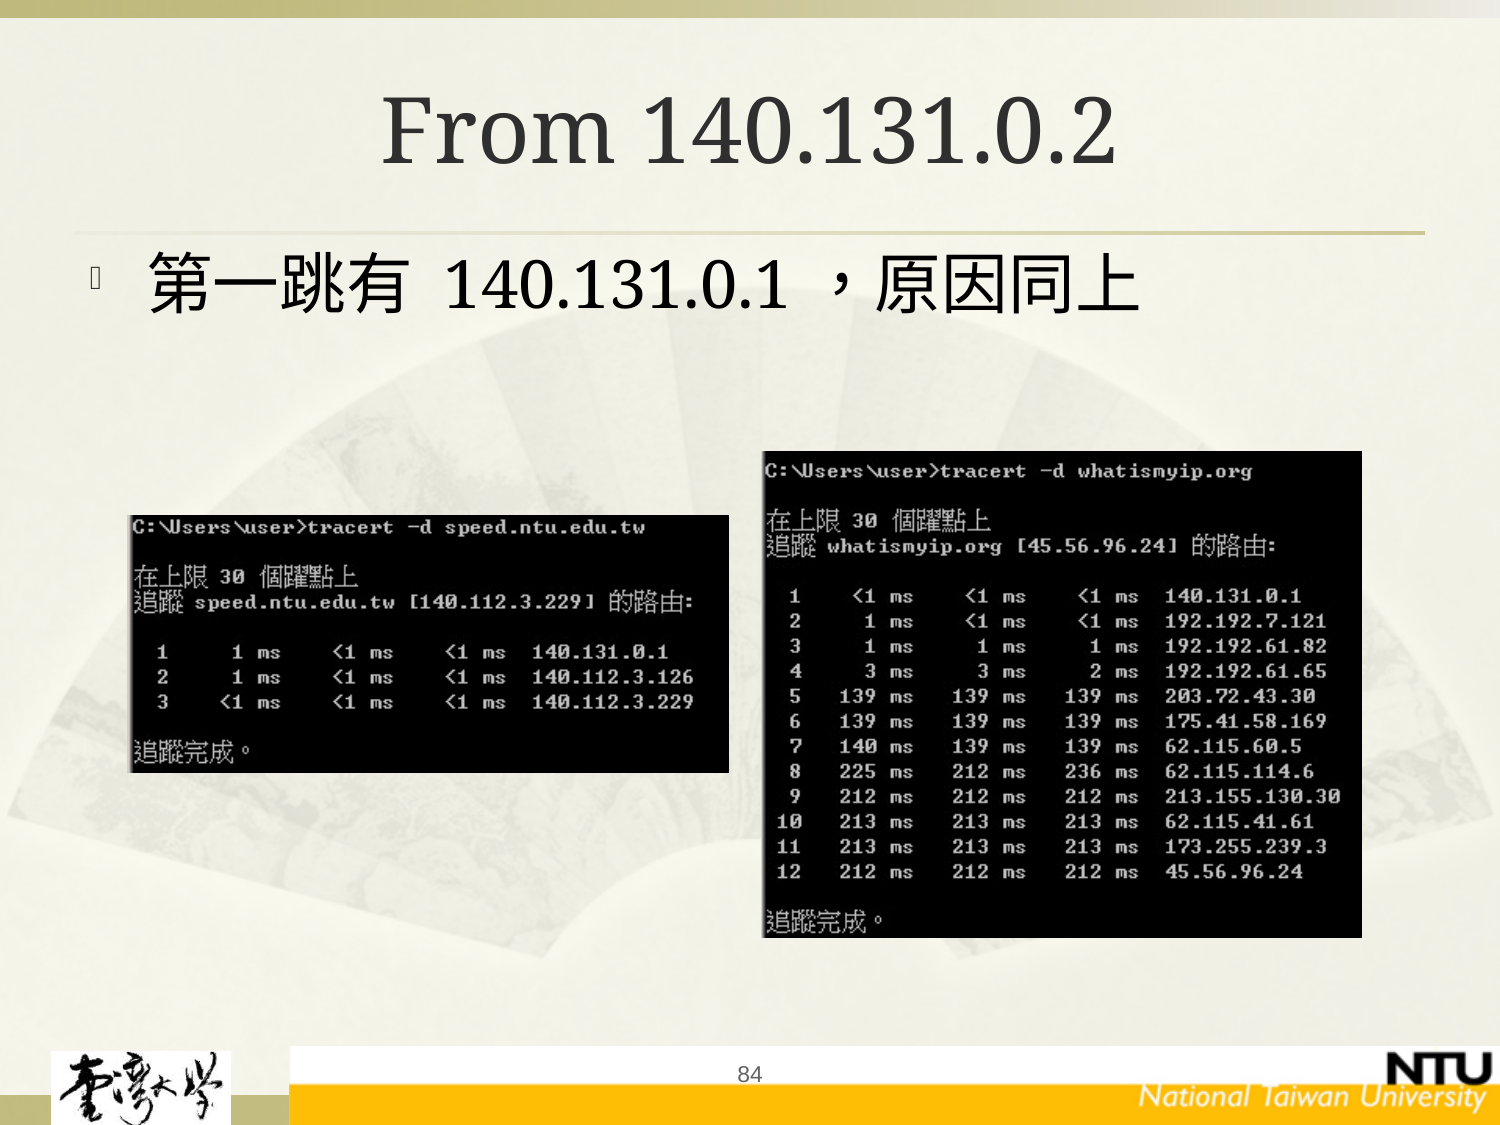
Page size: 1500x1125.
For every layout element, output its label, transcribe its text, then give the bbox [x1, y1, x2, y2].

slide_number 84 [675, 1050, 825, 1097]
picture [126, 514, 730, 774]
picture [51, 1051, 231, 1125]
list 第一跳有 140.131.0.1，原因同上 [75, 234, 1425, 1032]
picture [761, 451, 1363, 938]
picture [289, 1046, 1500, 1125]
title From 140.131.0.2 [75, 45, 1425, 209]
